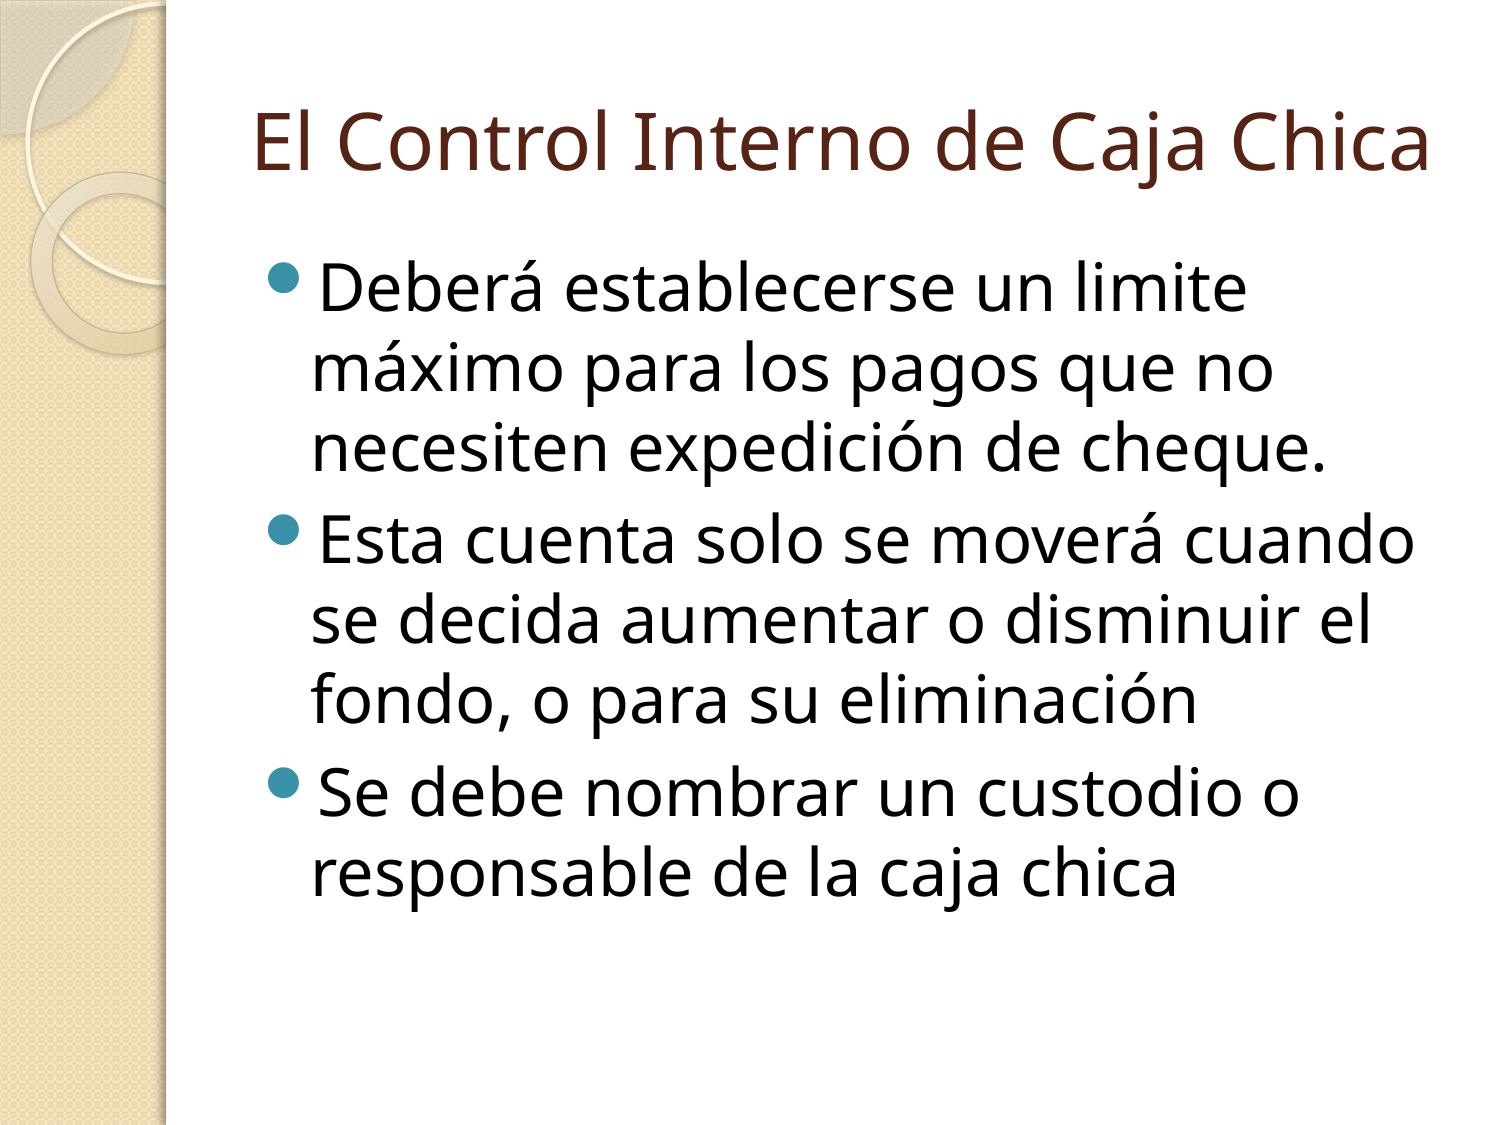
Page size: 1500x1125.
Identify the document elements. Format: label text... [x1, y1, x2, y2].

list Deberá establecerse un limite máximo para los pagos que no necesiten expedición de cheque. Esta cuenta solo se moverá cuando se decida aumentar o disminuir el fondo, o para su eliminación Se debe nombrar un custodio o responsable de la caja chica [235, 237, 1466, 1025]
title El Control Interno de Caja Chica [235, 45, 1466, 233]
